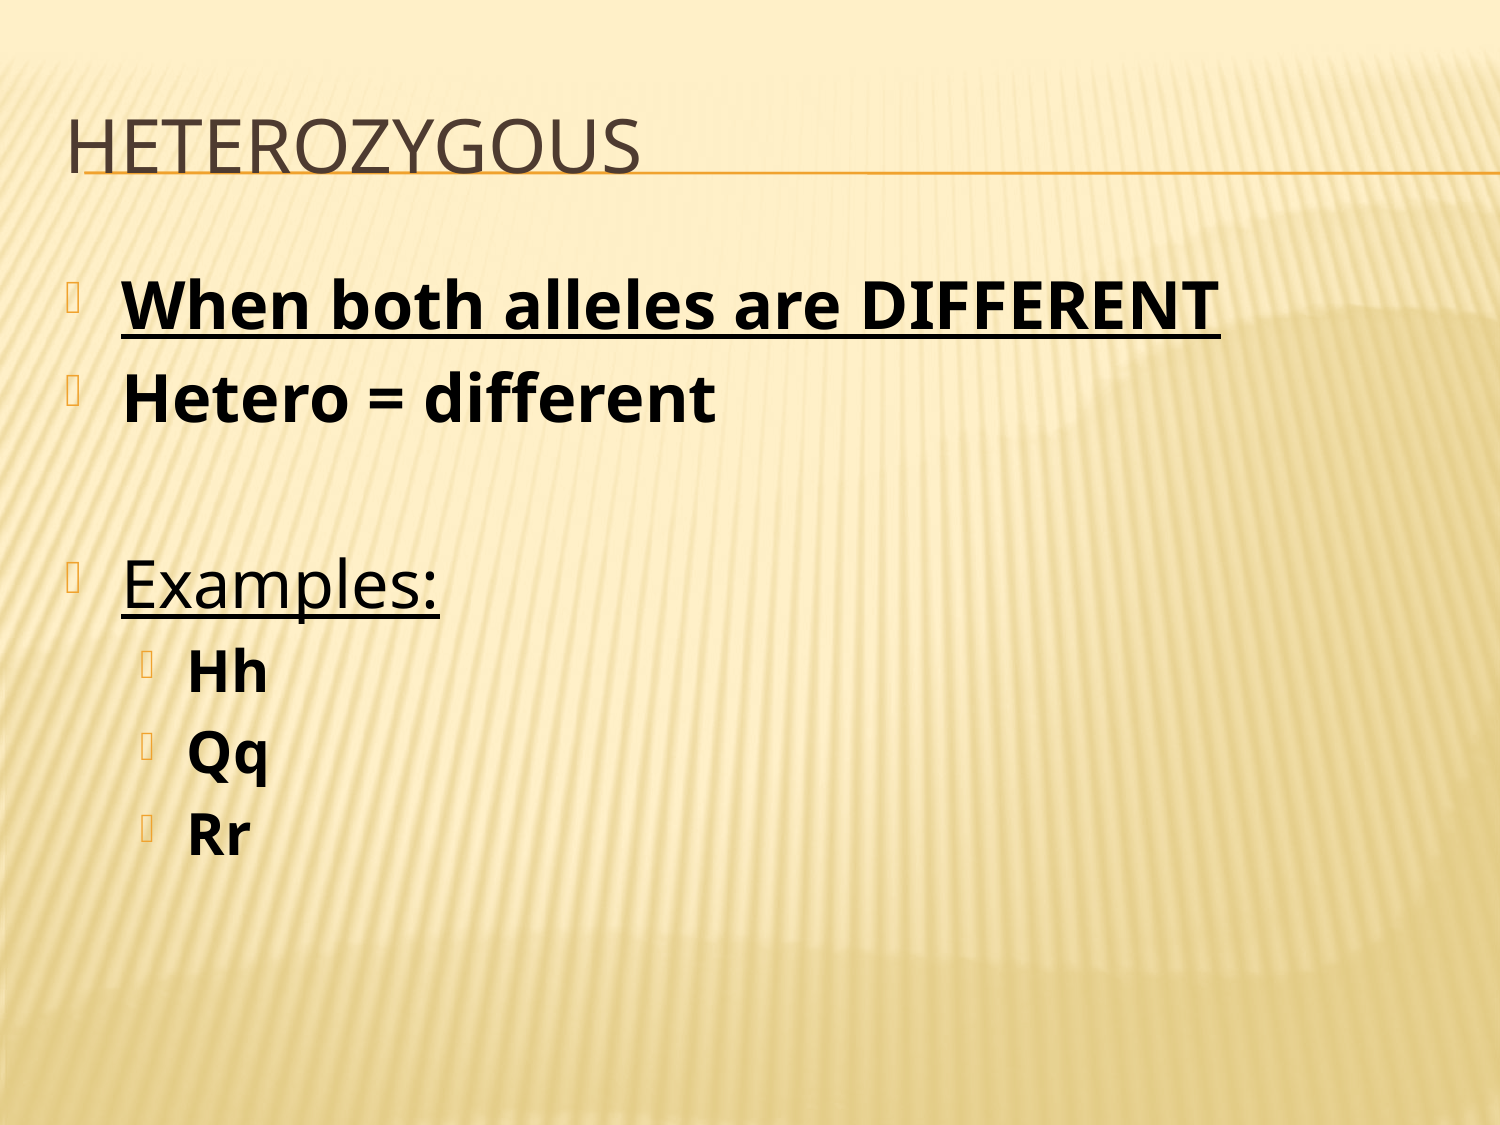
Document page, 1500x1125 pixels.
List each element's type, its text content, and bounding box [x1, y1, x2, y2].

list When both alleles are DIFFERENT Hetero = different Examples: Hh Qq Rr [50, 254, 1475, 998]
title heterozygous [50, 75, 1475, 213]
